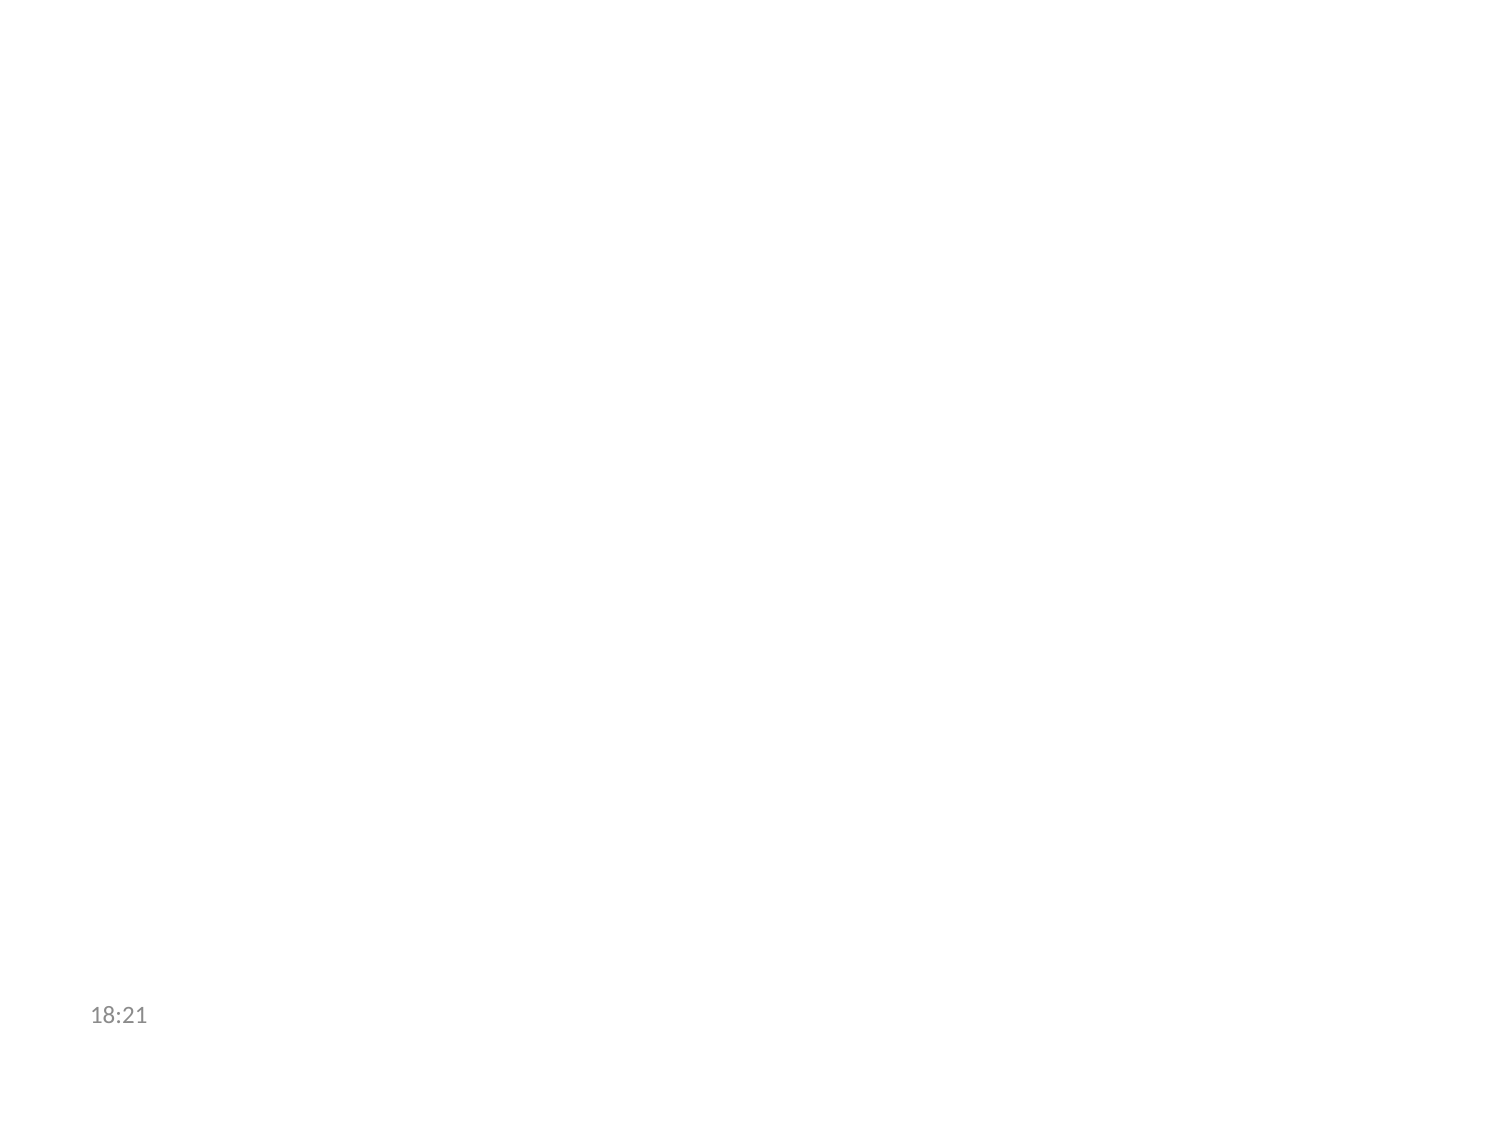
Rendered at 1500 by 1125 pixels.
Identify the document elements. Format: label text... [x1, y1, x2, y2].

text_box 15:35 [75, 983, 425, 1044]
